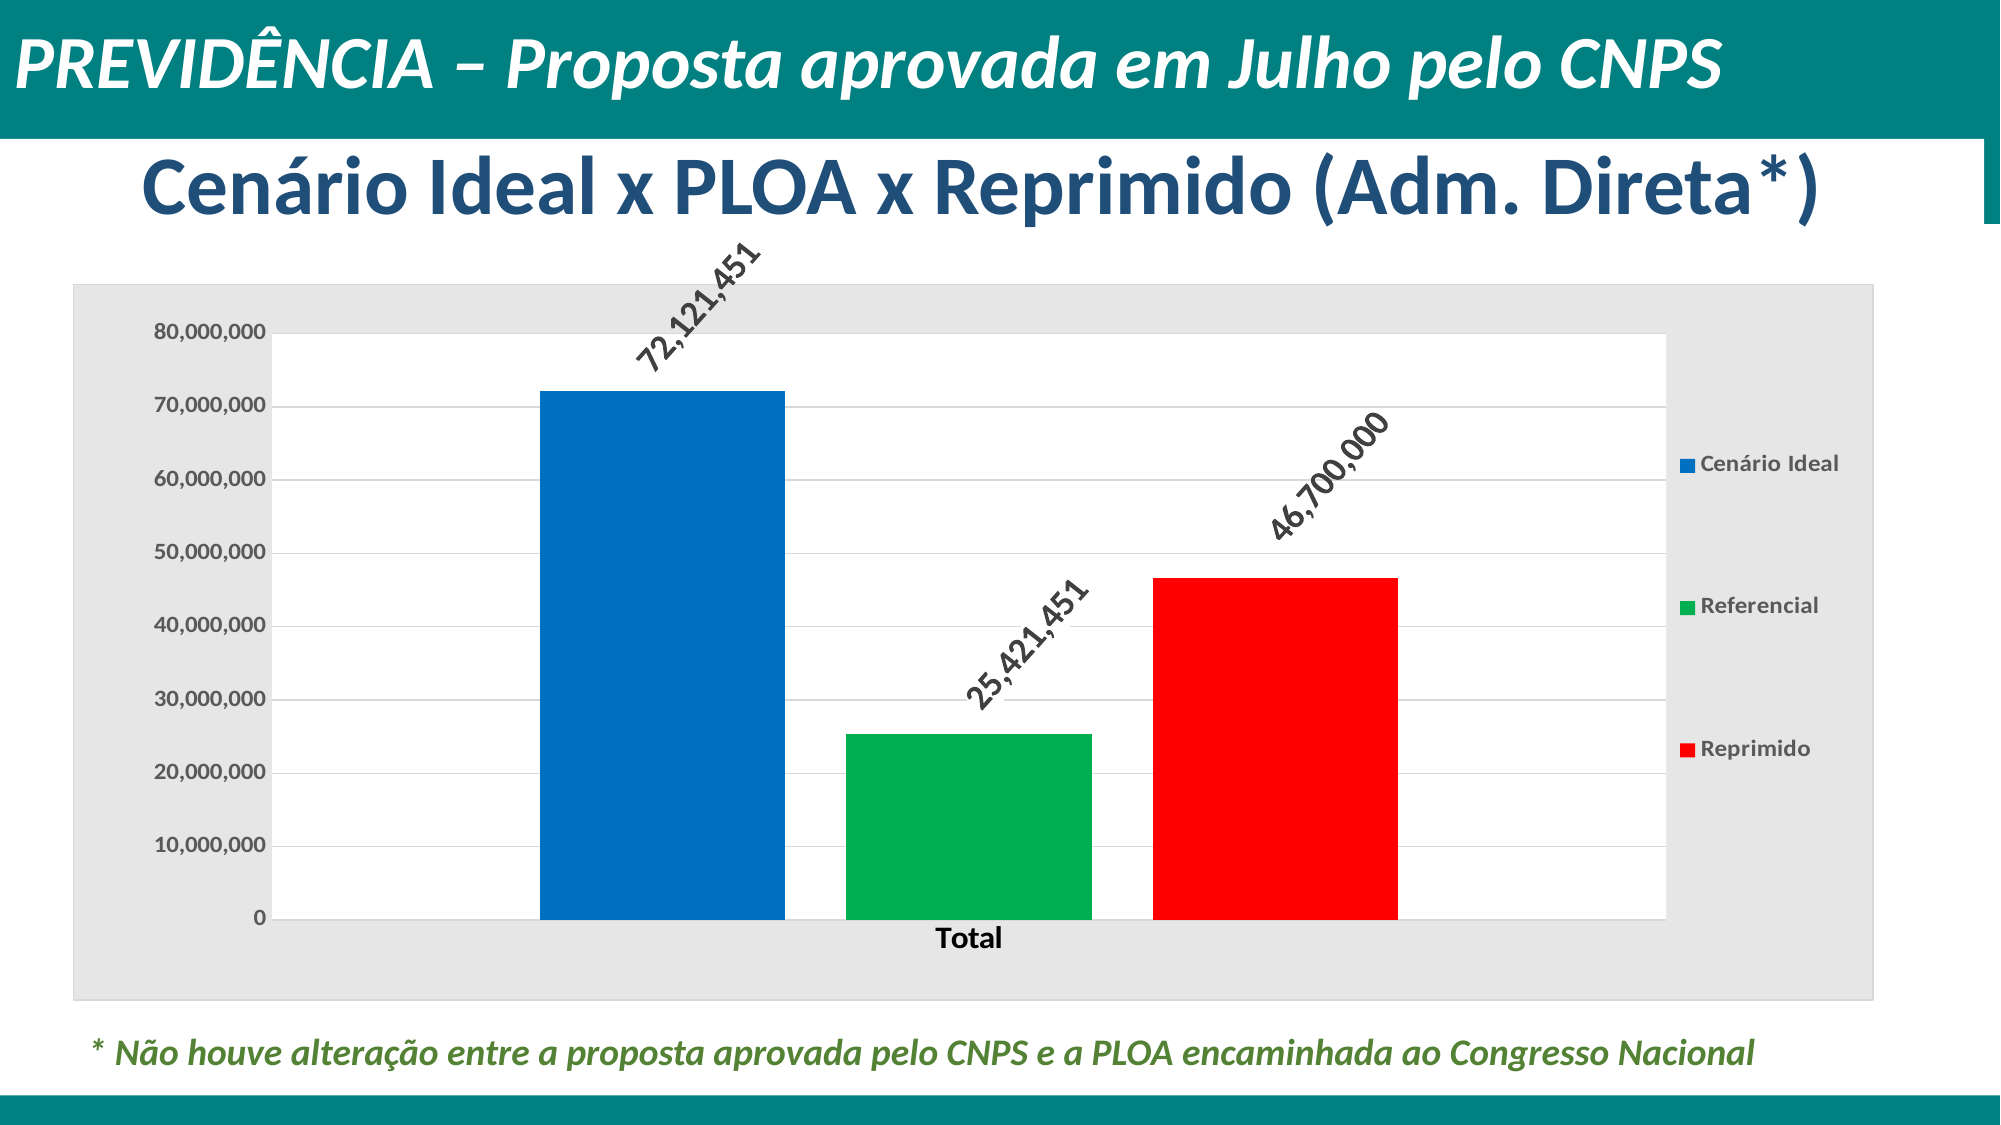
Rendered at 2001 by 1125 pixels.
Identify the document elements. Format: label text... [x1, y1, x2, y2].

title Cenário Ideal x PLOA x Reprimido (Adm. Direta*) [0, 138, 1985, 237]
text_box * Não houve alteração entre a proposta aprovada pelo CNPS e a PLOA encaminhada ao Congresso Nacional [72, 1020, 1874, 1081]
text_box PREVIDÊNCIA – Proposta aprovada em Julho pelo CNPS [0, 0, 2000, 224]
chart [72, 236, 1874, 1001]
text_box [0, 1095, 2000, 1125]
